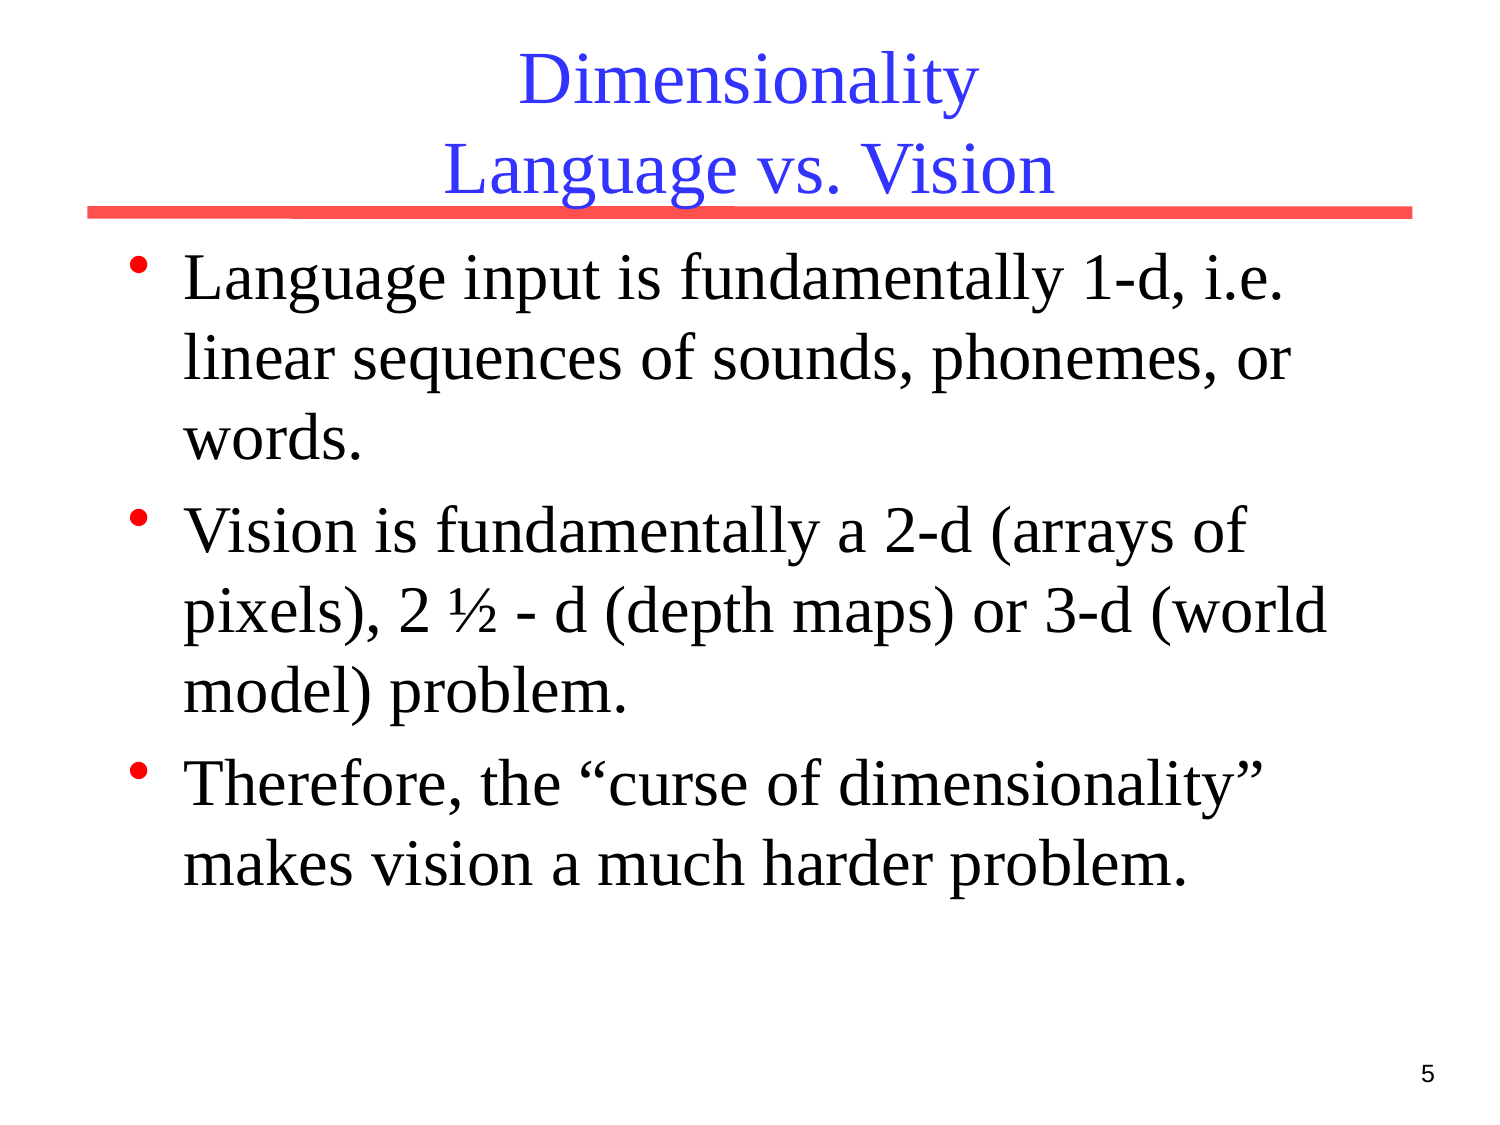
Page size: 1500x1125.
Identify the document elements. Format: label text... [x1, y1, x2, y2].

title Dimensionality Language vs. Vision [112, 37, 1388, 200]
slide_number 5 [1137, 1049, 1451, 1125]
list Language input is fundamentally 1-d, i.e. linear sequences of sounds, phonemes, or words. Vision is fundamentally a 2-d (arrays of pixels), 2 ½ - d (depth maps) or 3-d (world model) problem. Therefore, the “curse of dimensionality” makes vision a much harder problem. [112, 224, 1388, 994]
